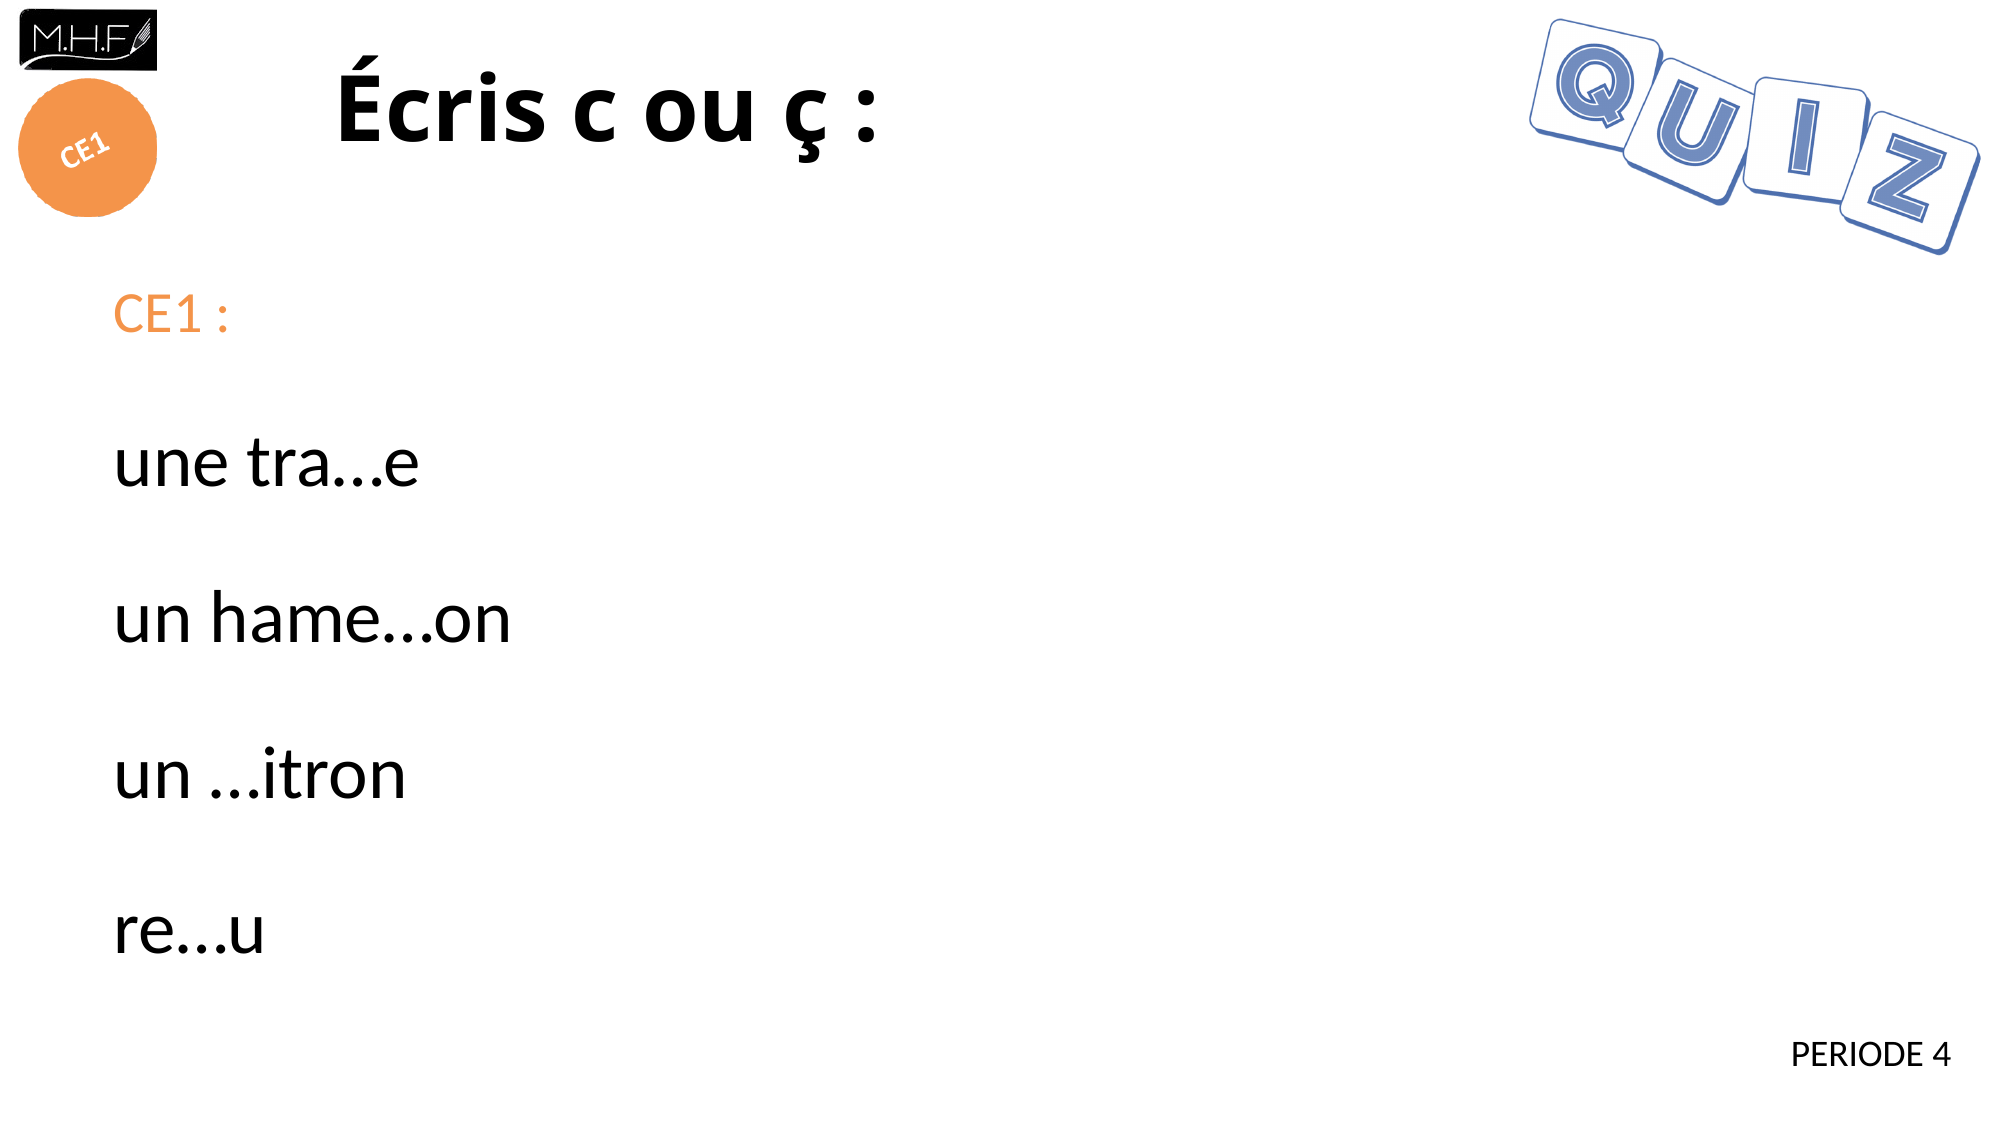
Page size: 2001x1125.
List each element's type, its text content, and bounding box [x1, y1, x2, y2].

picture [18, 78, 157, 218]
picture [1527, 24, 1978, 250]
picture [16, 7, 157, 74]
title Écris c ou ç : [318, 3, 1865, 221]
list CE1 : une tra…e un hame…on un …itron re…u [98, 275, 909, 989]
text_box PERIODE 4 [1362, 1021, 1967, 1125]
